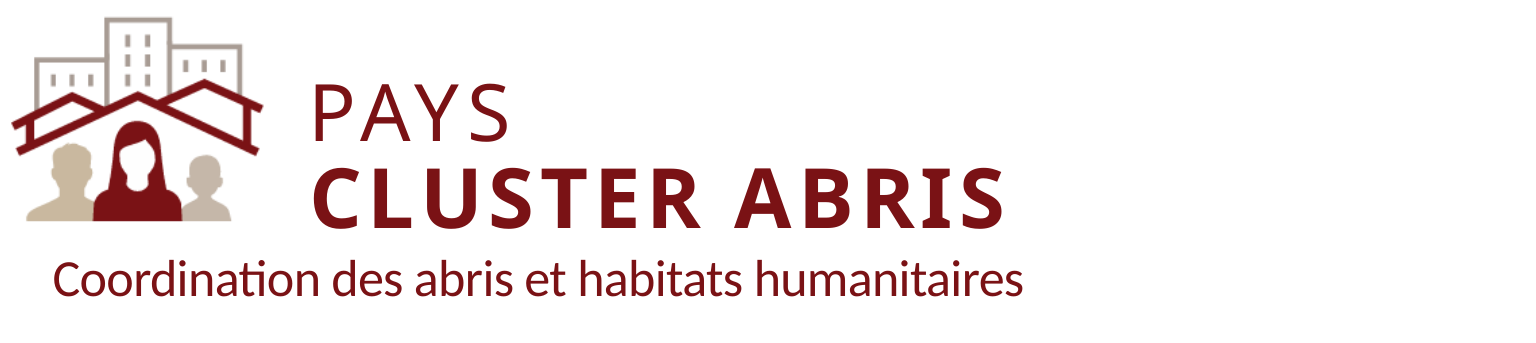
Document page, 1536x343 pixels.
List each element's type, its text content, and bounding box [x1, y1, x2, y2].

text_box PAYS [293, 54, 1164, 165]
picture [2, 0, 270, 232]
text_box Coordination des abris et habitats humanitaires [37, 236, 1039, 315]
text_box CLUSTER ABRIS [294, 138, 1201, 253]
